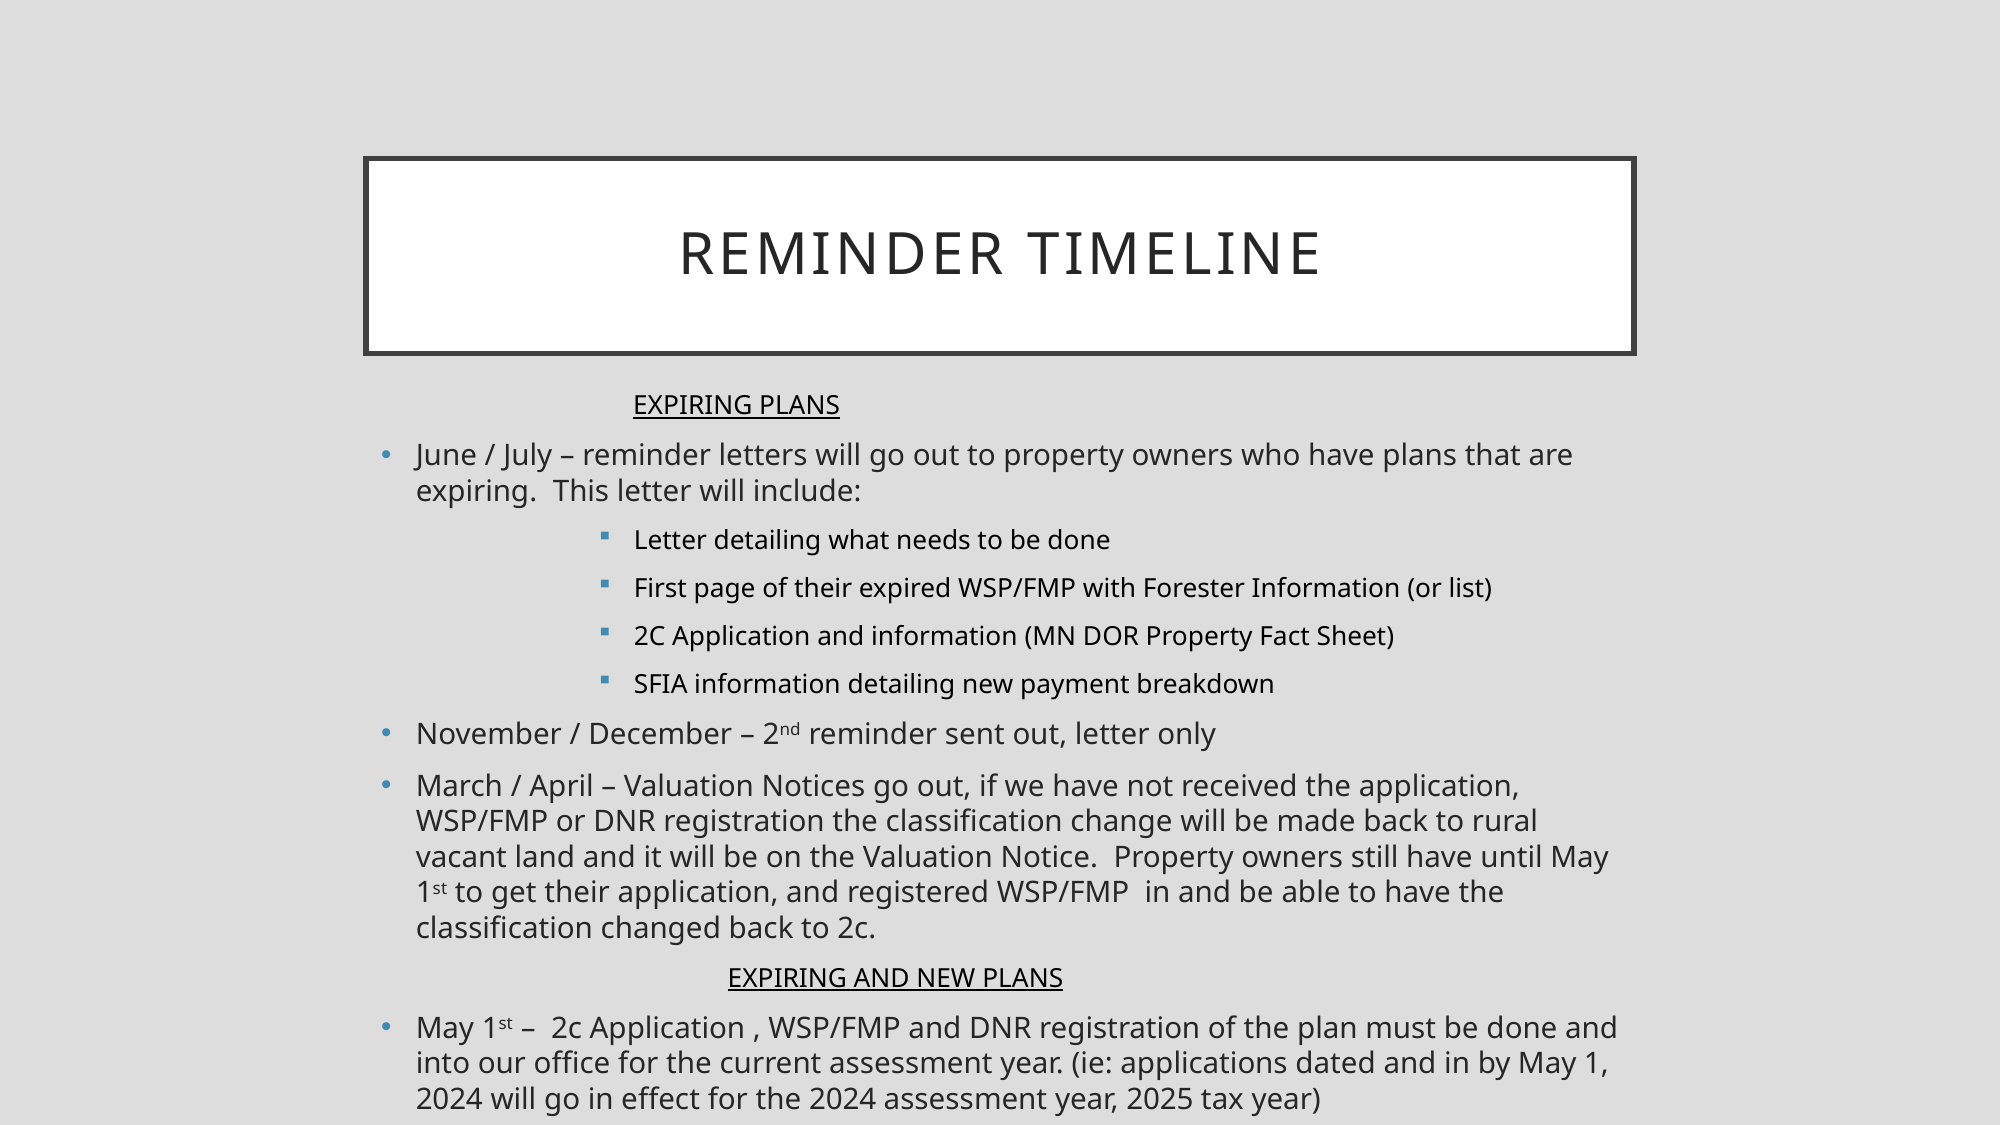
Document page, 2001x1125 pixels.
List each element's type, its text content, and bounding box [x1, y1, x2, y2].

title REMINDER TIMELINE [363, 156, 1637, 356]
list EXPIRING PLANS June / July – reminder letters will go out to property owners who have plans that are expiring. This letter will include: Letter detailing what needs to be done First page of their expired WSP/FMP with Forester Information (or list) 2C Application and information (MN DOR Property Fact Sheet) SFIA information detailing new payment breakdown November / December – 2nd reminder sent out, letter only March / April – Valuation Notices go out, if we have not received the application, WSP/FMP or DNR registration the classification change will be made back to rural vacant land and it will be on the Valuation Notice. Property owners still have until May 1st to get their application, and registered WSP/FMP in and be able to have the classification changed back to 2c. EXPIRING AND NEW PLANS May 1st – 2c Application , WSP/FMP and DNR registration of the plan must be done and into our office for the current assessment year. (ie: applications dated and in by May 1, 2024 will go in effect for the 2024 assessment year, 2025 tax year) [366, 380, 1634, 1125]
